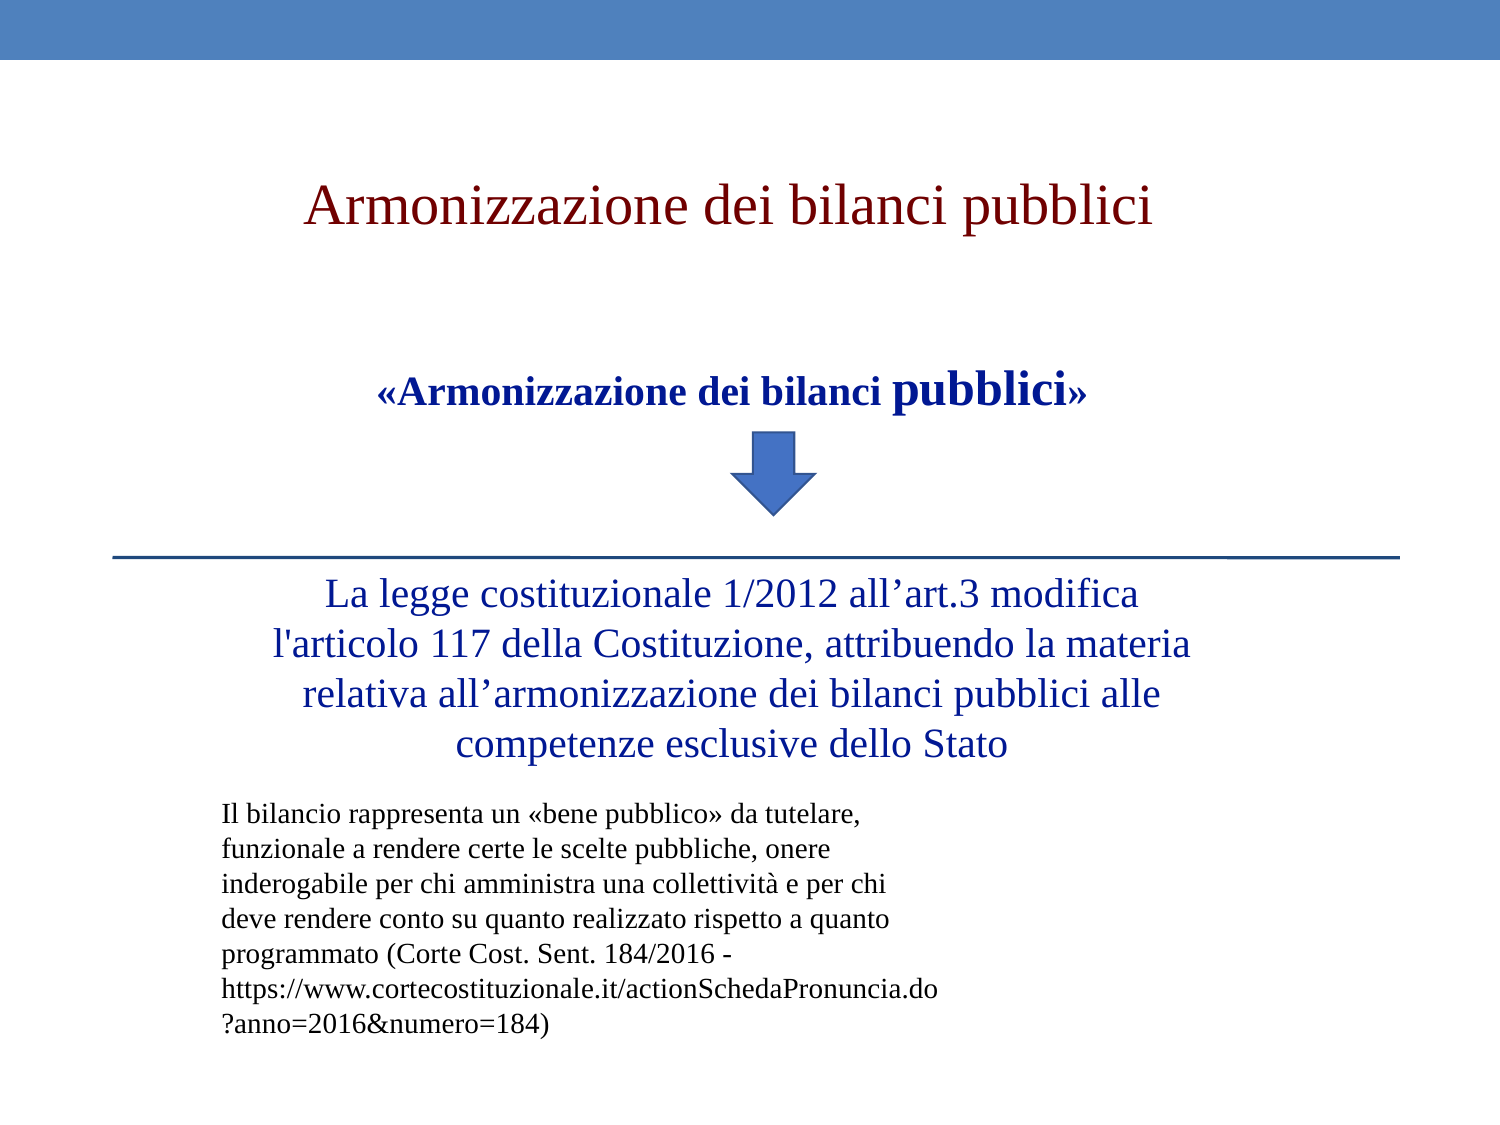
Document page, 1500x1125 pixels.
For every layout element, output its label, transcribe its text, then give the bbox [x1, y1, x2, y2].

text_box «Armonizzazione dei bilanci pubblici» La legge costituzionale 1/2012 all’art.3 modifica l'articolo 117 della Costituzione, attribuendo la materia relativa all’armonizzazione dei bilanci pubblici alle competenze esclusive dello Stato [247, 347, 1217, 773]
text_box [729, 431, 818, 517]
text_box Il bilancio rappresenta un «bene pubblico» da tutelare, funzionale a rendere certe le scelte pubbliche, onere inderogabile per chi amministra una collettività e per chi deve rendere conto su quanto realizzato rispetto a quanto programmato (Corte Cost. Sent. 184/2016 - https://www.cortecostituzionale.it/actionSchedaPronuncia.do?anno=2016&numero=184) [206, 786, 956, 1047]
text_box Armonizzazione dei bilanci pubblici [289, 19, 1412, 244]
